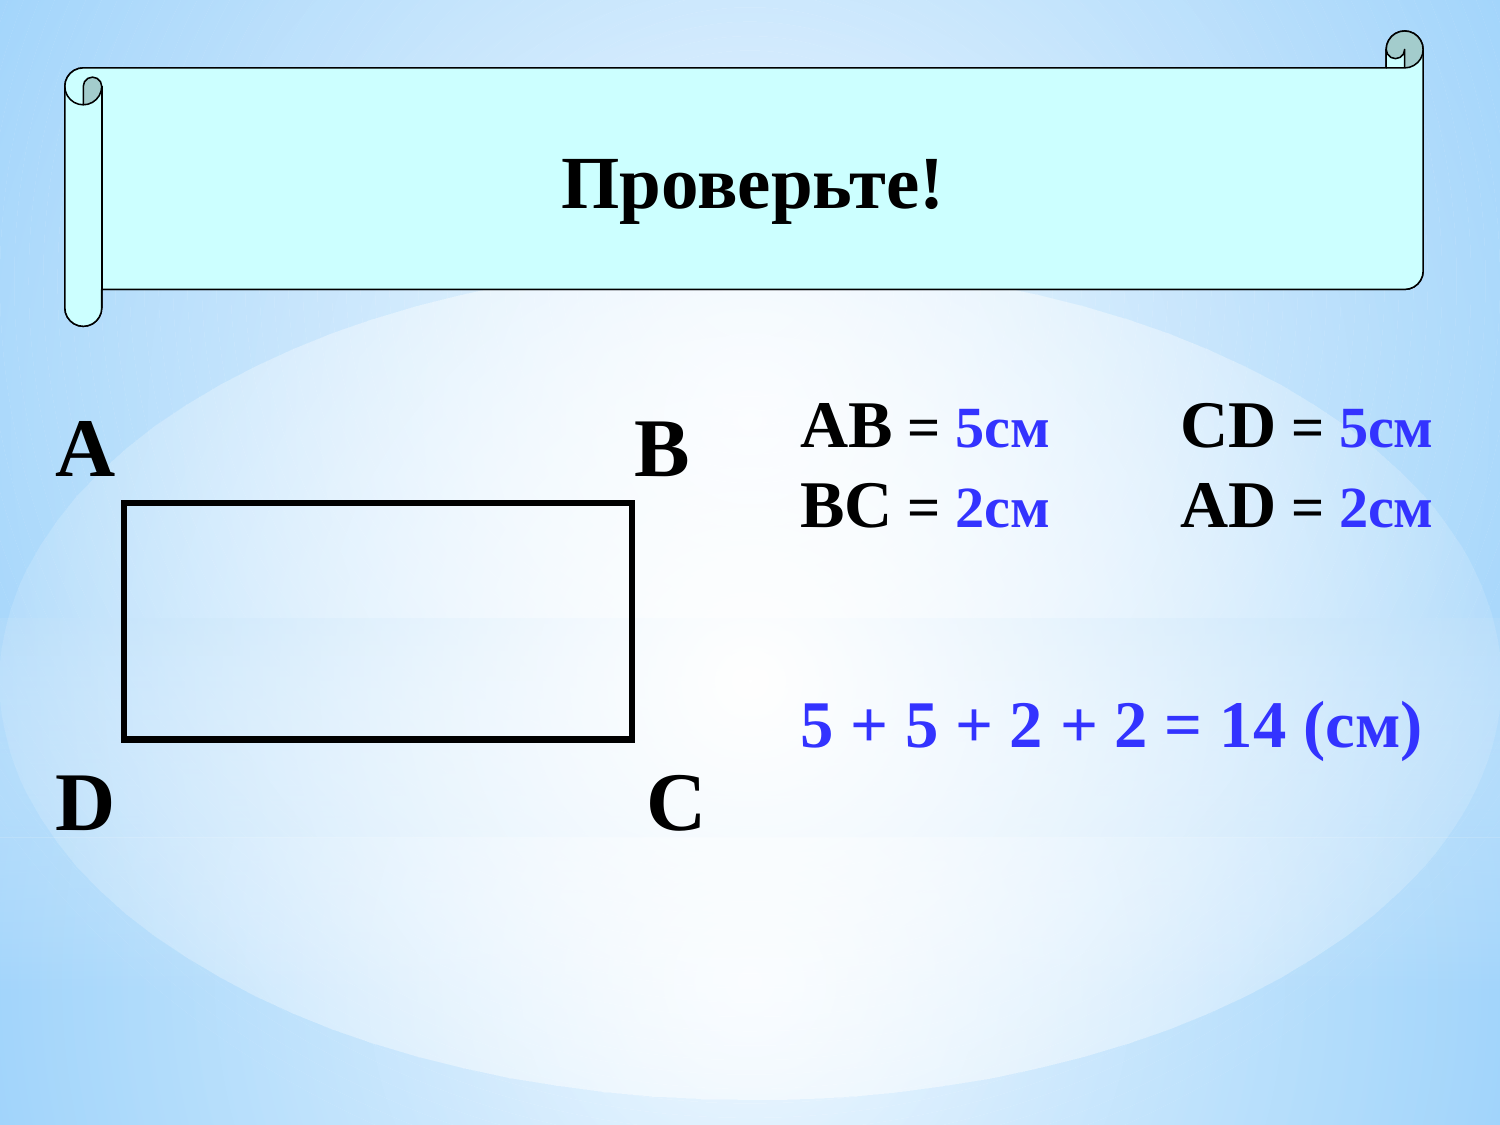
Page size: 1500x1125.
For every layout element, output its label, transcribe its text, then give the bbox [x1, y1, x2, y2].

text_box [123, 503, 632, 740]
text_box C [631, 739, 715, 855]
text_box Проверьте! [64, 30, 1424, 327]
text_box A [41, 385, 124, 501]
text_box АВ = 5см СD = 5см ВС = 2см AD = 2см 5 + 5 + 2 + 2 = 14 (см) [785, 373, 1471, 848]
text_box B [620, 385, 715, 501]
text_box D [41, 739, 136, 855]
